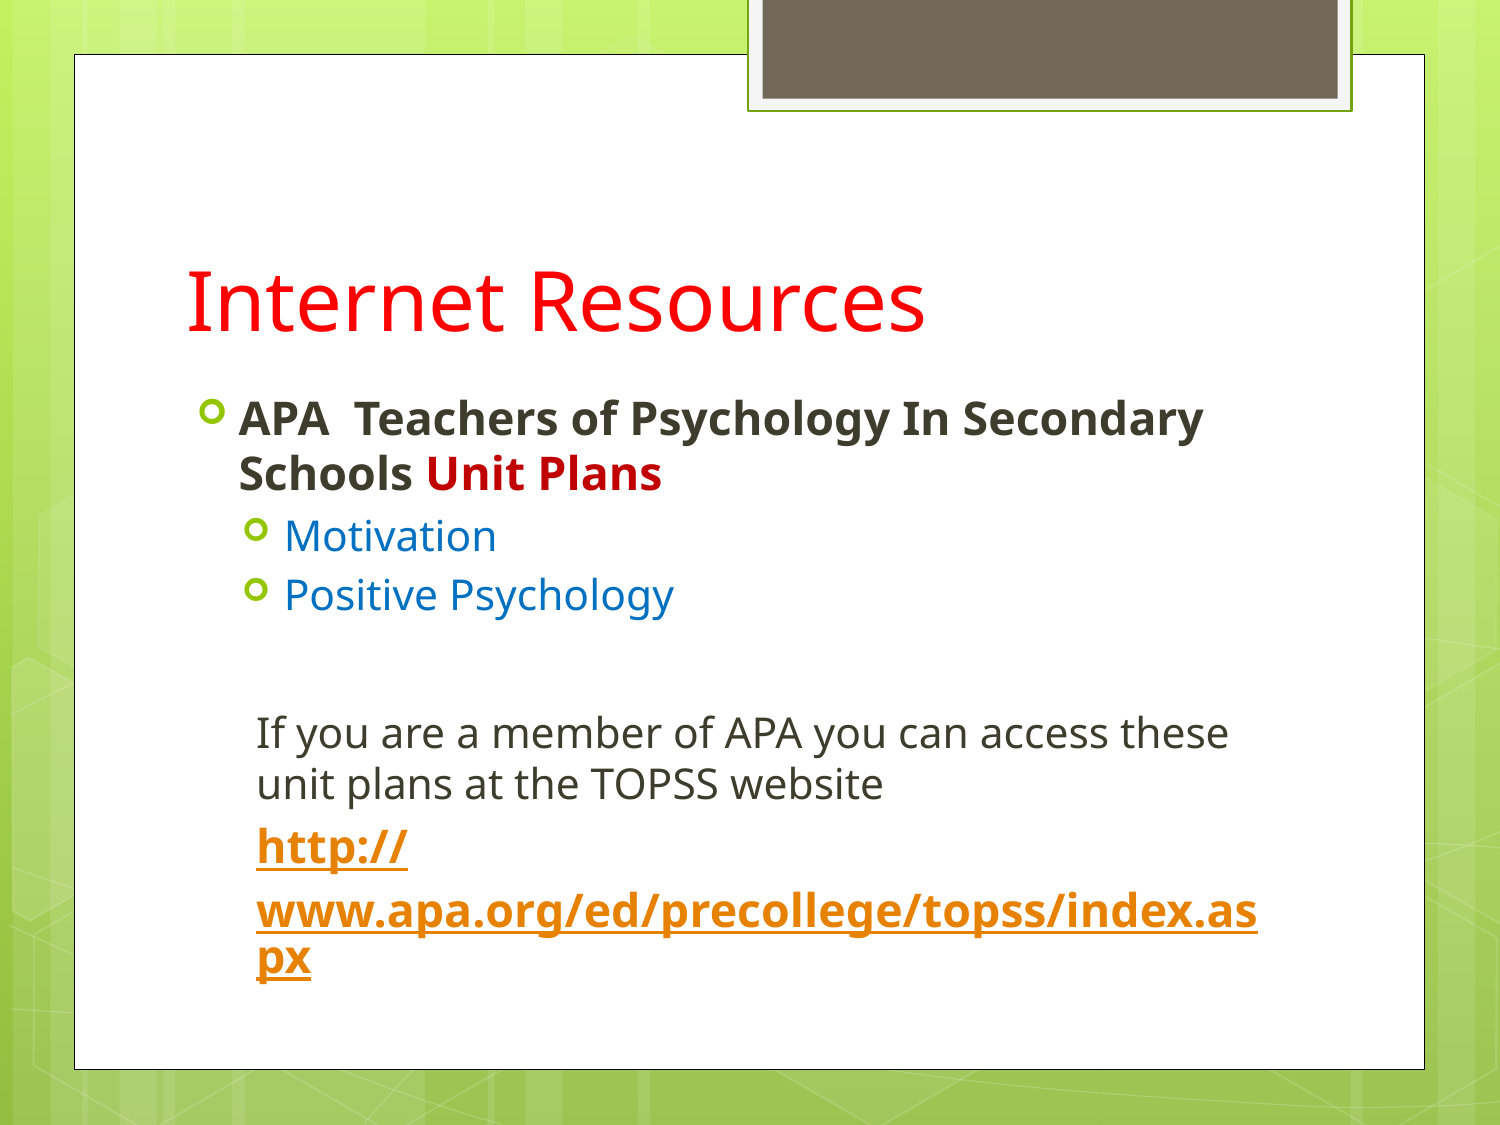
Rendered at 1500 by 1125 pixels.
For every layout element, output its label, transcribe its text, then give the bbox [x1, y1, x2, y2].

title Internet Resources [171, 168, 1324, 357]
list APA Teachers of Psychology In Secondary Schools Unit Plans Motivation Positive Psychology If you are a member of APA you can access these unit plans at the TOPSS website http://www.apa.org/ed/precollege/topss/index.aspx [171, 381, 1283, 957]
